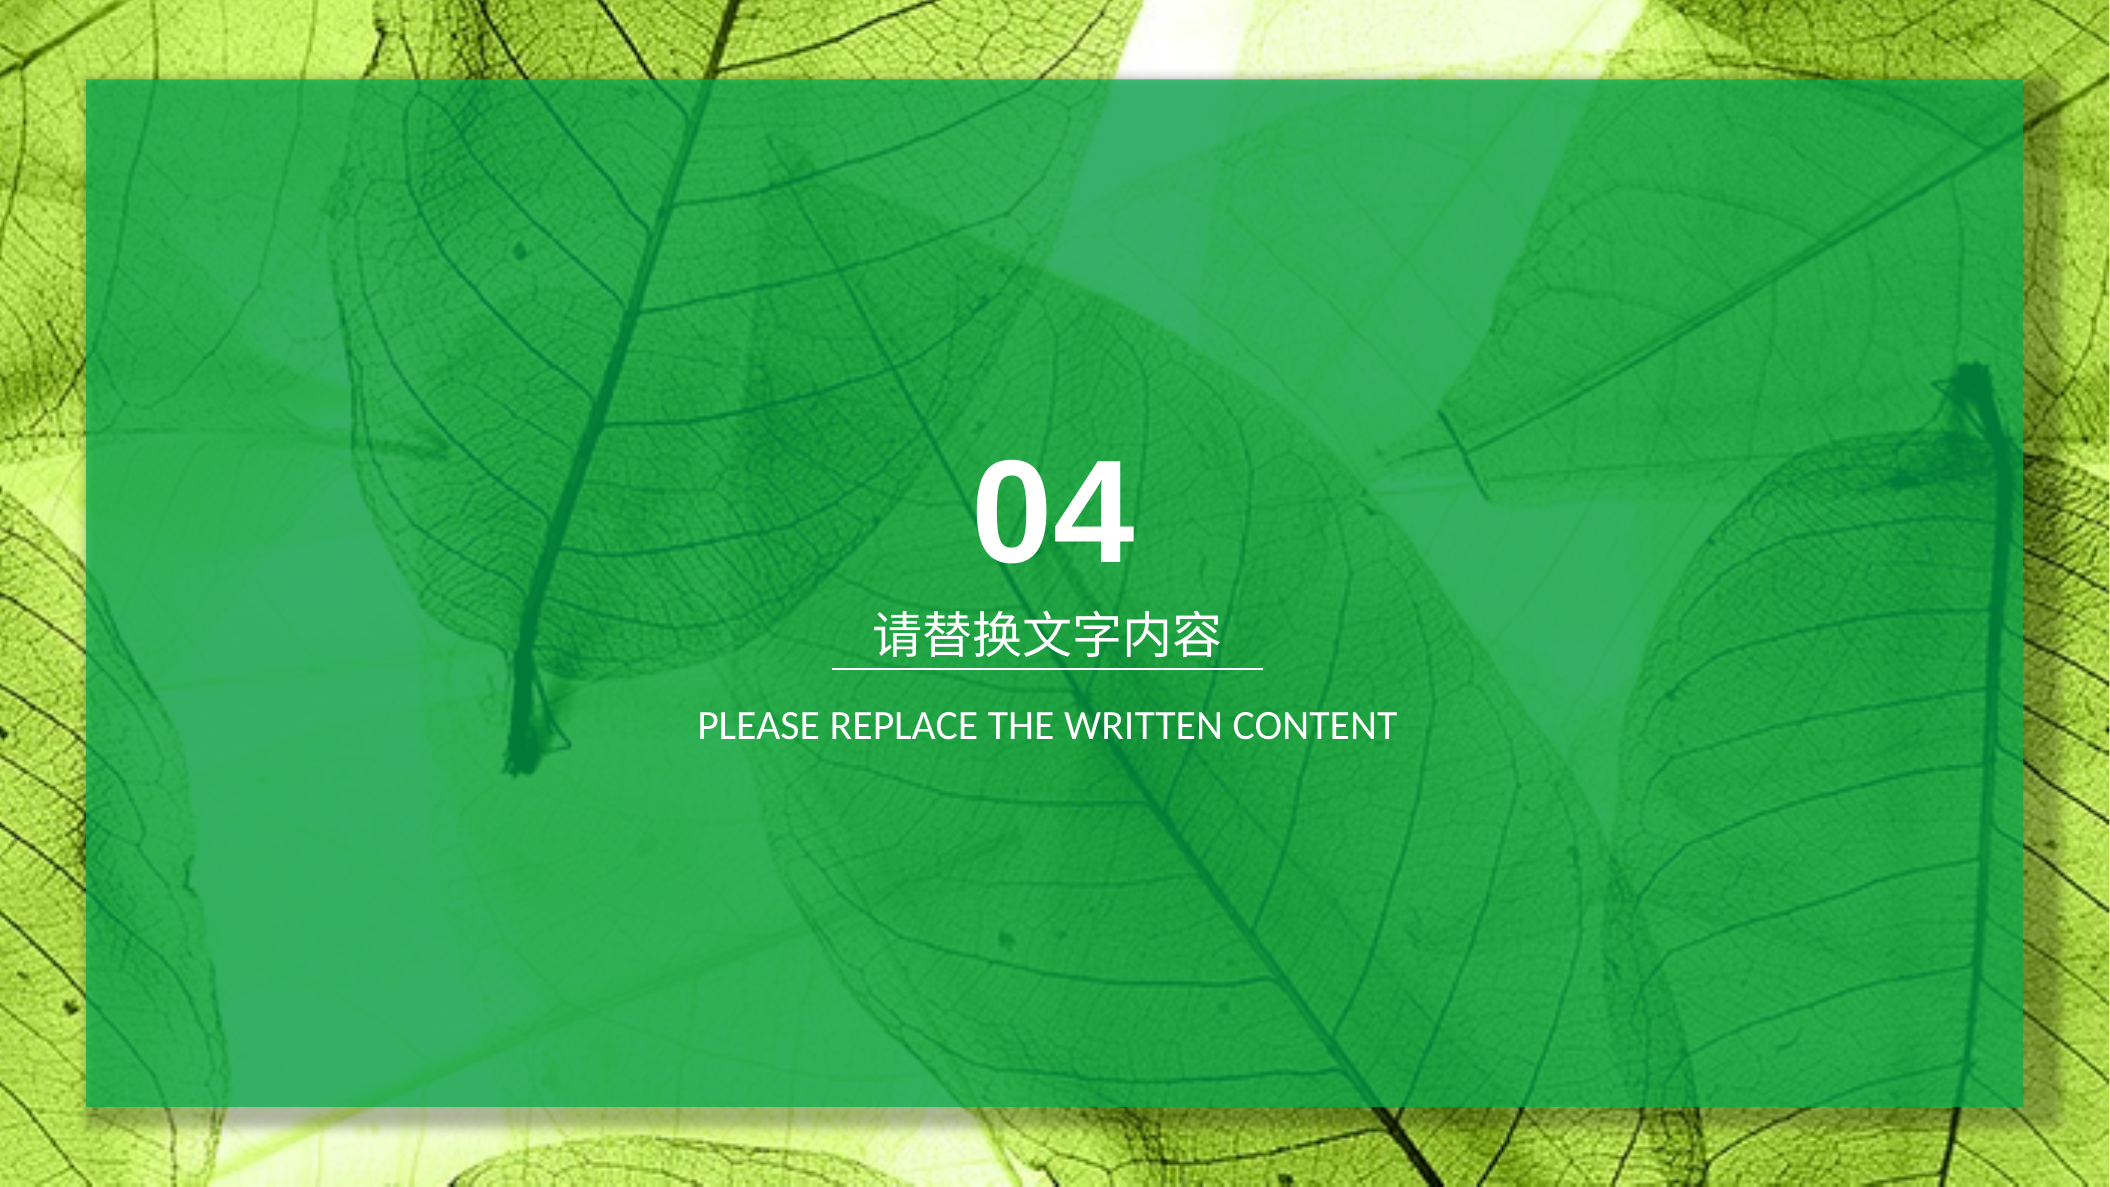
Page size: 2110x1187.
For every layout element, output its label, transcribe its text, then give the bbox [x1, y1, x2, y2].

text_box 请替换文字内容 [831, 583, 1264, 668]
picture [0, 0, 2110, 1187]
text_box Please replace the written content [697, 688, 1398, 749]
text_box 04 [971, 415, 1181, 592]
